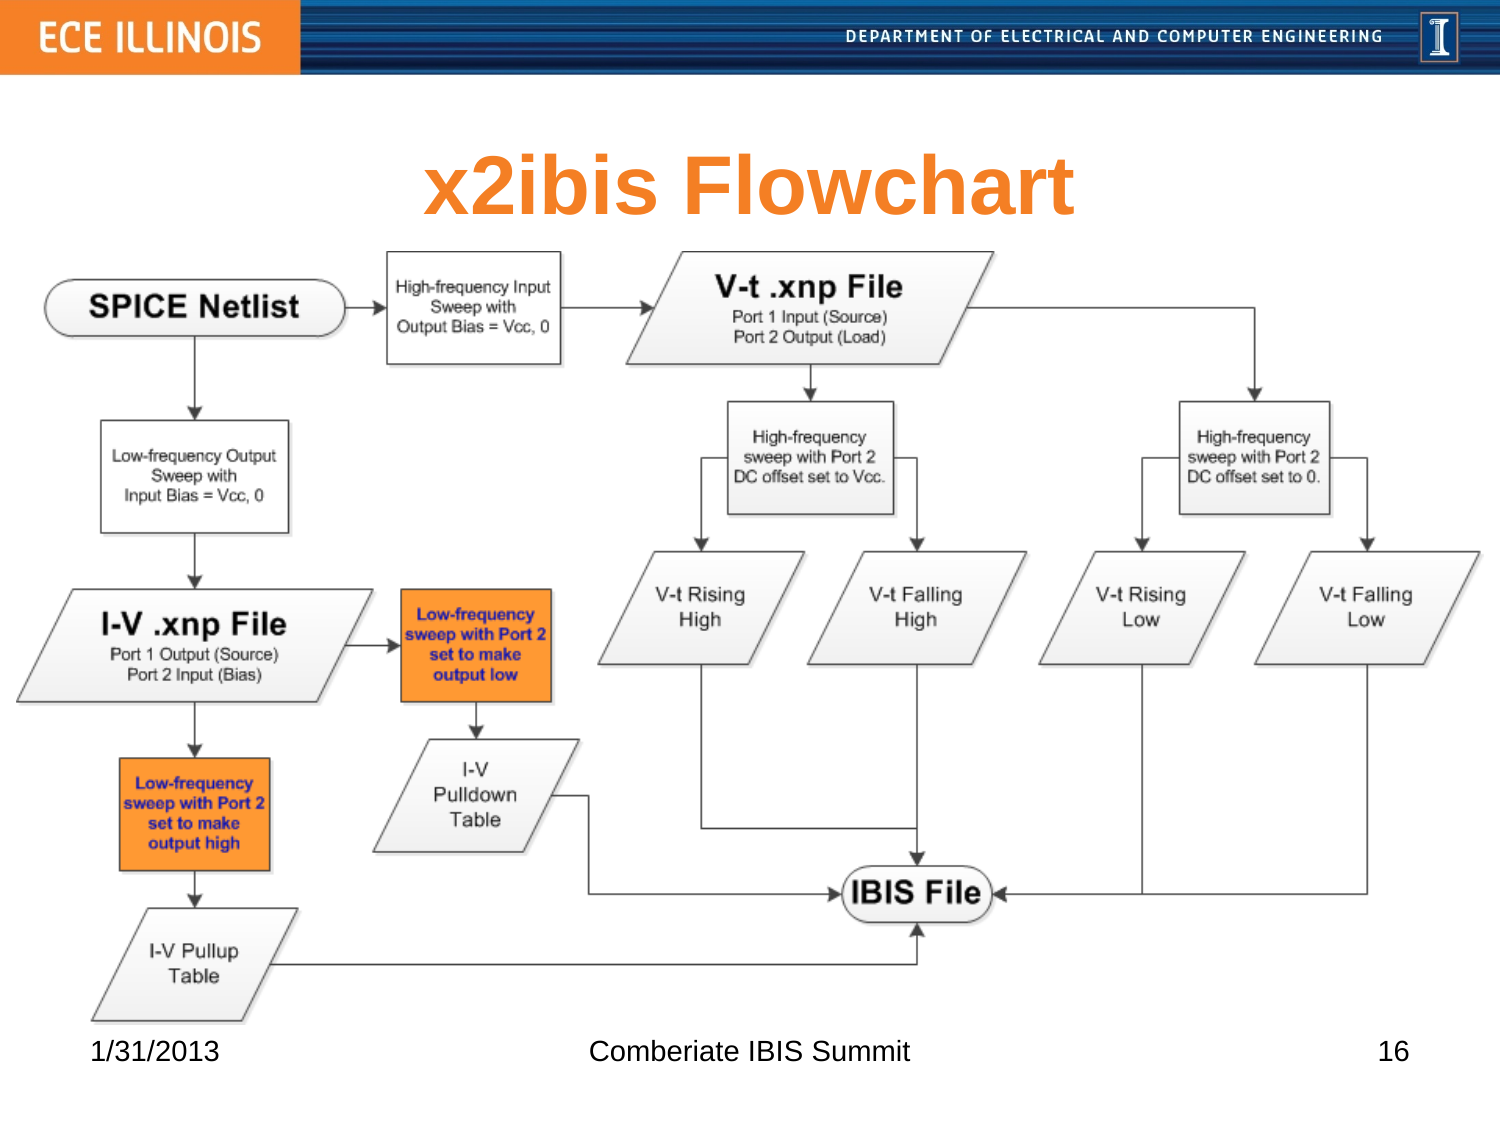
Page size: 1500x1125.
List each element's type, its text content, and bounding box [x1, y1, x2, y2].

footer Comberiate IBIS Summit [512, 1035, 988, 1103]
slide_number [74, 1035, 426, 1103]
title x2ibis Flowchart [75, 87, 1425, 249]
picture [0, 0, 1500, 1125]
slide_number 16 [1074, 1035, 1426, 1103]
